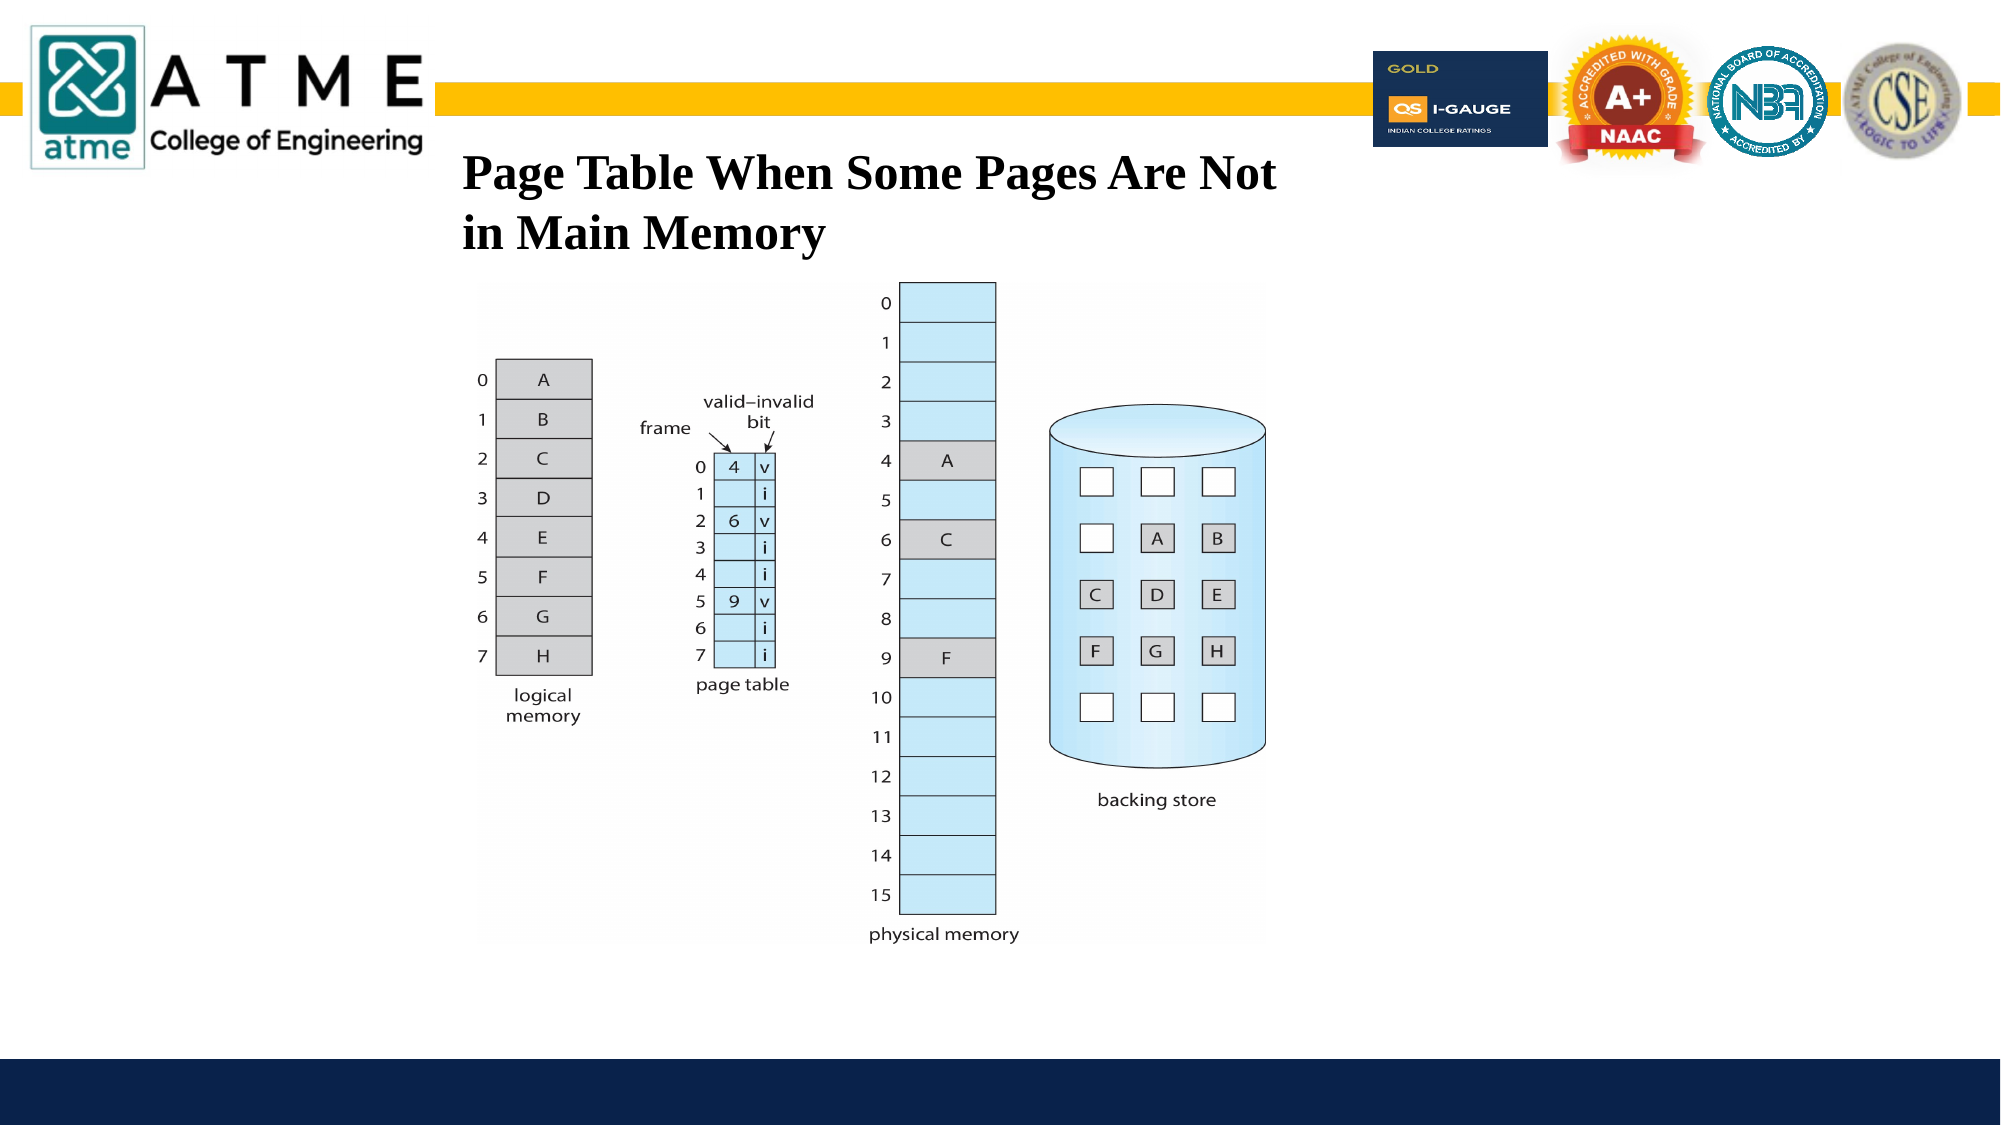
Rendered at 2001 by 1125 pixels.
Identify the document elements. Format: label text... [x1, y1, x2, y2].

picture [1373, 20, 1828, 157]
title Page Table When Some Pages Are Not in Main Memory [447, 132, 1741, 215]
picture [22, 15, 435, 178]
picture [0, 1059, 2001, 1125]
picture [1840, 26, 1968, 176]
picture [477, 281, 1267, 945]
